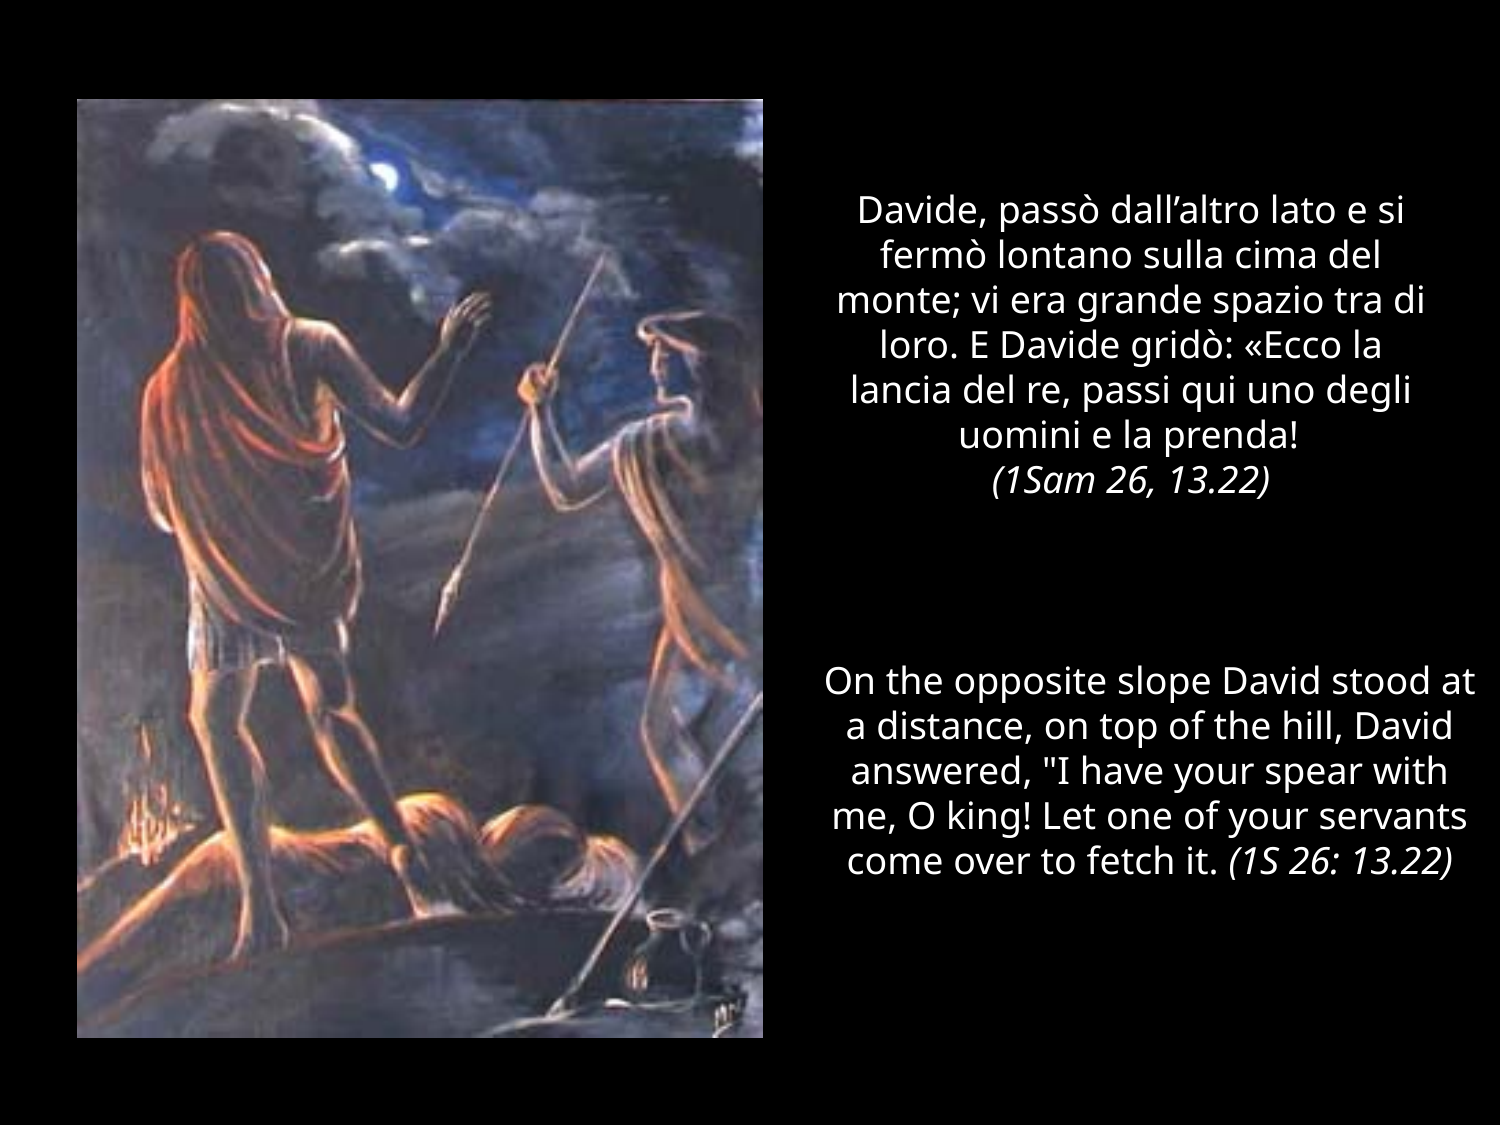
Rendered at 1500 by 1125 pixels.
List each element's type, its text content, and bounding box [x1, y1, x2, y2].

title Davide, passò dall’altro lato e si fermò lontano sulla cima del monte; vi era grande spazio tra di loro. E Davide gridò: «Ecco la lancia del re, passi qui uno degli uomini e la prenda! (1Sam 26, 13.22) [812, 249, 1450, 438]
text_box On the opposite slope David stood at a distance, on top of the hill, David answered, "I have your spear with me, O king! Let one of your servants come over to fetch it. (1S 26: 13.22) [800, 649, 1500, 890]
picture [76, 99, 763, 1038]
